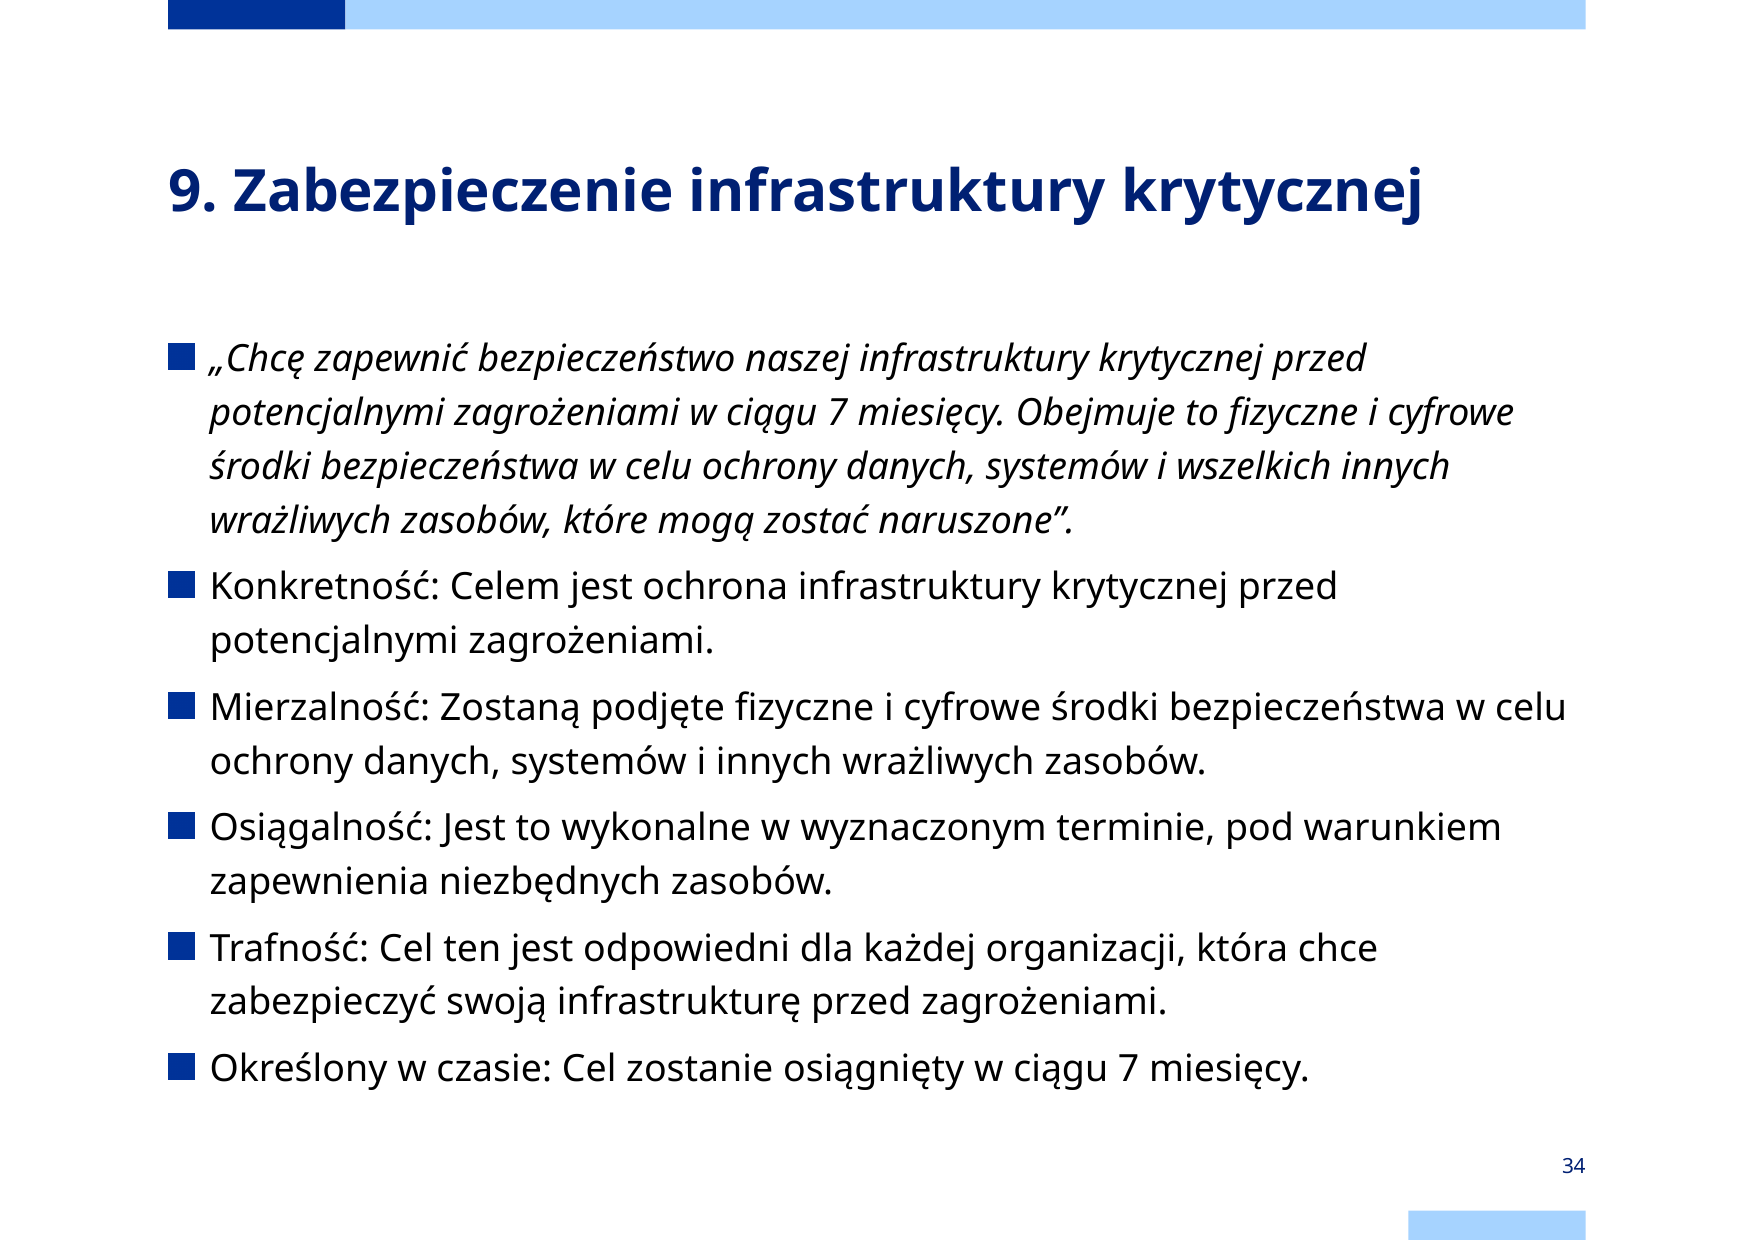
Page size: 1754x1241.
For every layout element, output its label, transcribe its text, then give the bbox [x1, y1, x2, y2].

picture [168, 932, 195, 960]
list „Chcę zapewnić bezpieczeństwo naszej infrastruktury krytycznej przed potencjalnymi zagrożeniami w ciągu 7 miesięcy. Obejmuje to fizyczne i cyfrowe środki bezpieczeństwa w celu ochrony danych, systemów i wszelkich innych wrażliwych zasobów, które mogą zostać naruszone”. Konkretność: Celem jest ochrona infrastruktury krytycznej przed potencjalnymi zagrożeniami. Mierzalność: Zostaną podjęte fizyczne i cyfrowe środki bezpieczeństwa w celu ochrony danych, systemów i innych wrażliwych zasobów. Osiągalność: Jest to wykonalne w wyznaczonym terminie, pod warunkiem zapewnienia niezbędnych zasobów. Trafność: Cel ten jest odpowiedni dla każdej organizacji, która chce zabezpieczyć swoją infrastrukturę przed zagrożeniami. Określony w czasie: Cel zostanie osiągnięty w ciągu 7 miesięcy. [168, 324, 1586, 1093]
title 9. Zabezpieczenie infrastruktury krytycznej [168, 147, 1586, 324]
picture [168, 812, 195, 839]
picture [168, 571, 195, 598]
picture [168, 1053, 195, 1080]
slide_number 34 [1408, 1151, 1586, 1182]
picture [168, 343, 195, 370]
picture [168, 692, 195, 719]
